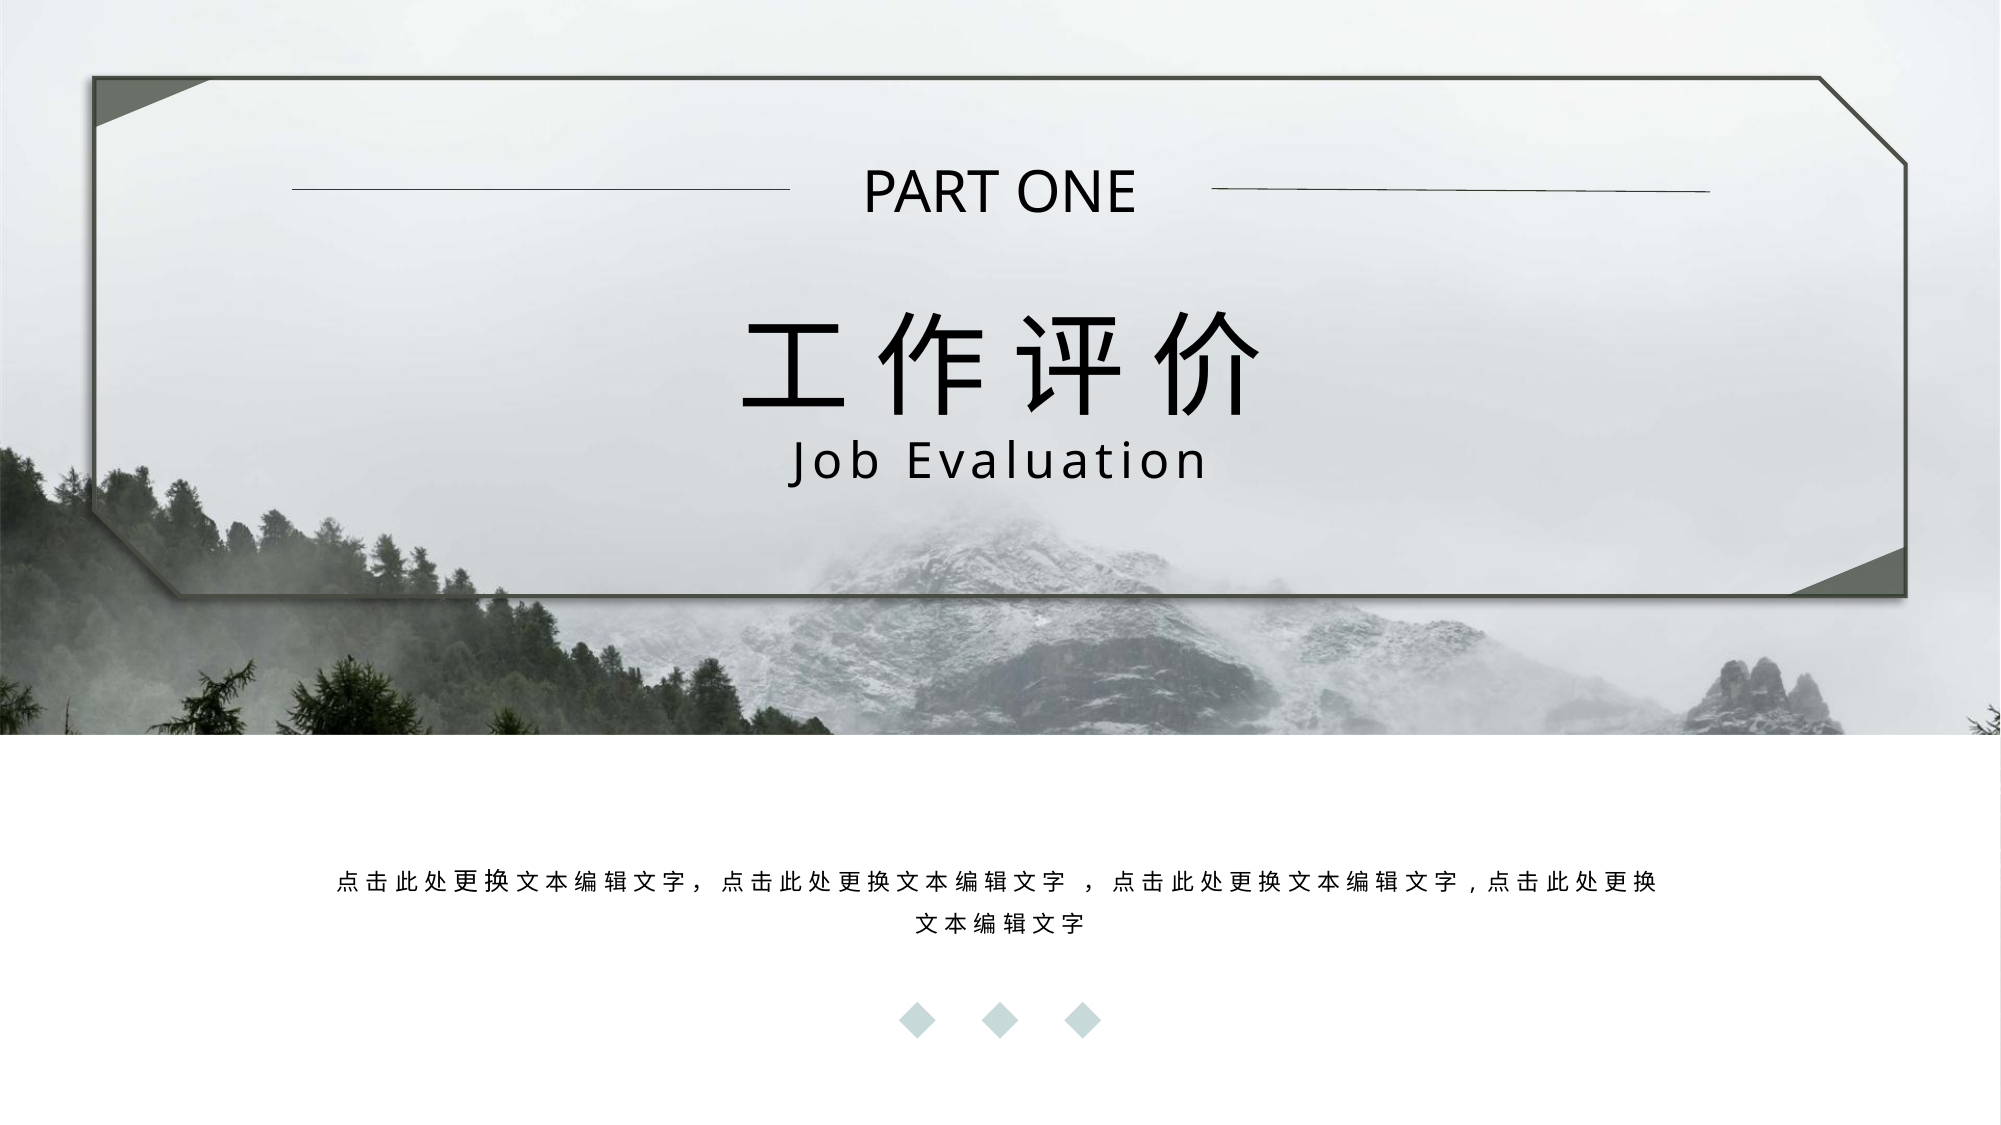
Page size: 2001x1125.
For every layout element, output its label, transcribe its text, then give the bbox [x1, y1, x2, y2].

text_box [93, 76, 1907, 598]
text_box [1211, 188, 1710, 192]
text_box 点击此处更换文本编辑文字，点击此处更换文本编辑文字 ，点击此处更换文本编辑文字,点击此处更换文本编辑文字 [321, 843, 1679, 986]
text_box [1785, 545, 1907, 598]
text_box [93, 76, 215, 130]
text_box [898, 1001, 1102, 1039]
text_box [0, 734, 2000, 1125]
picture [0, 0, 2001, 1125]
text_box 工 作 评 价 Job Evaluation [595, 286, 1404, 497]
text_box PART ONE [714, 146, 1285, 231]
